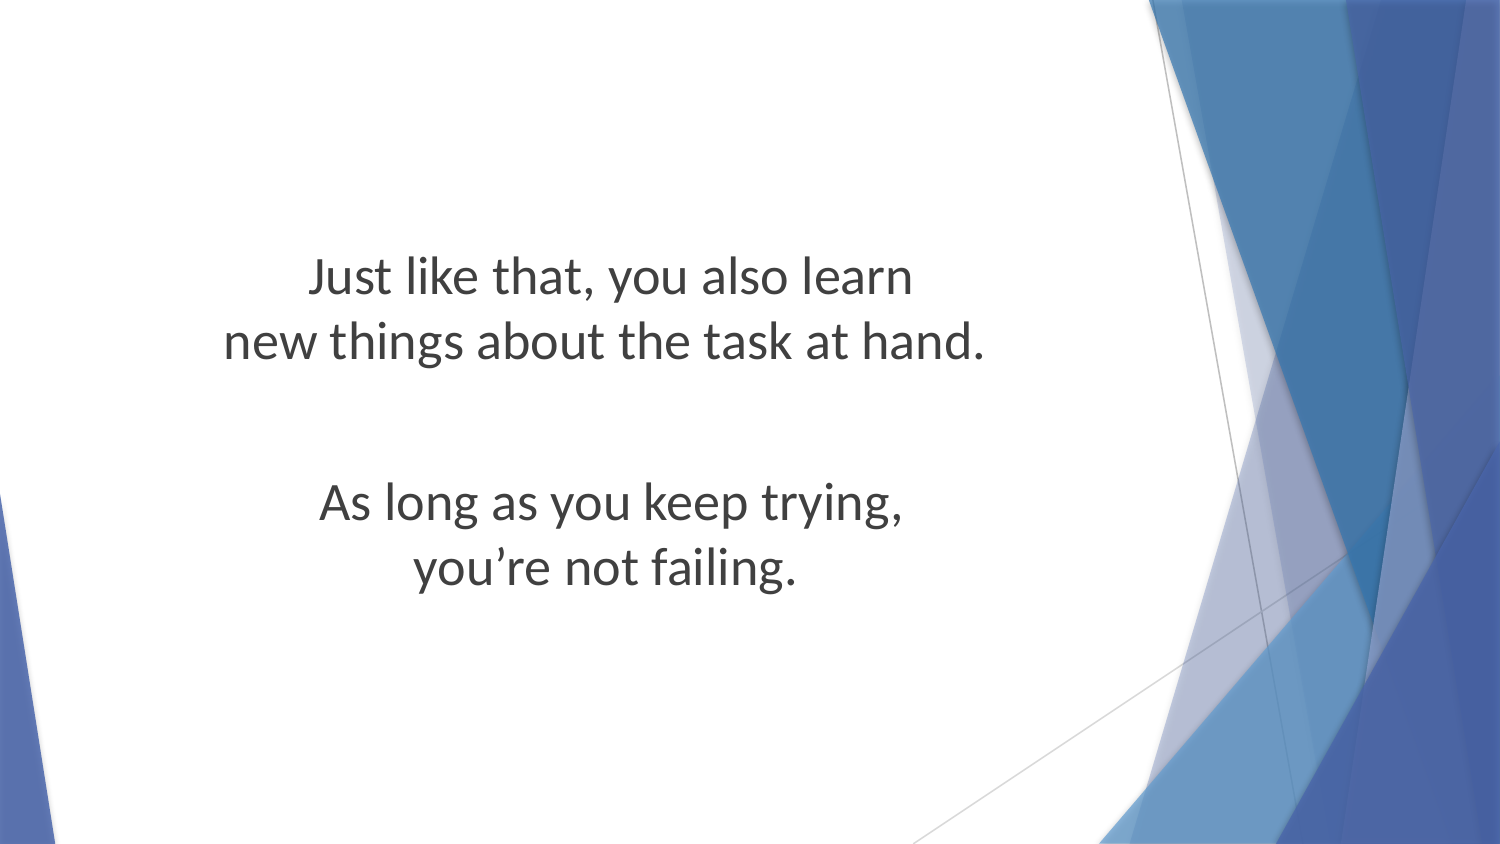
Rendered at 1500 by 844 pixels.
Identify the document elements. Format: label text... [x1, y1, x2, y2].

list Just like that, you also learn new things about the task at hand. As long as you keep trying, you’re not failing. [83, 232, 1141, 729]
